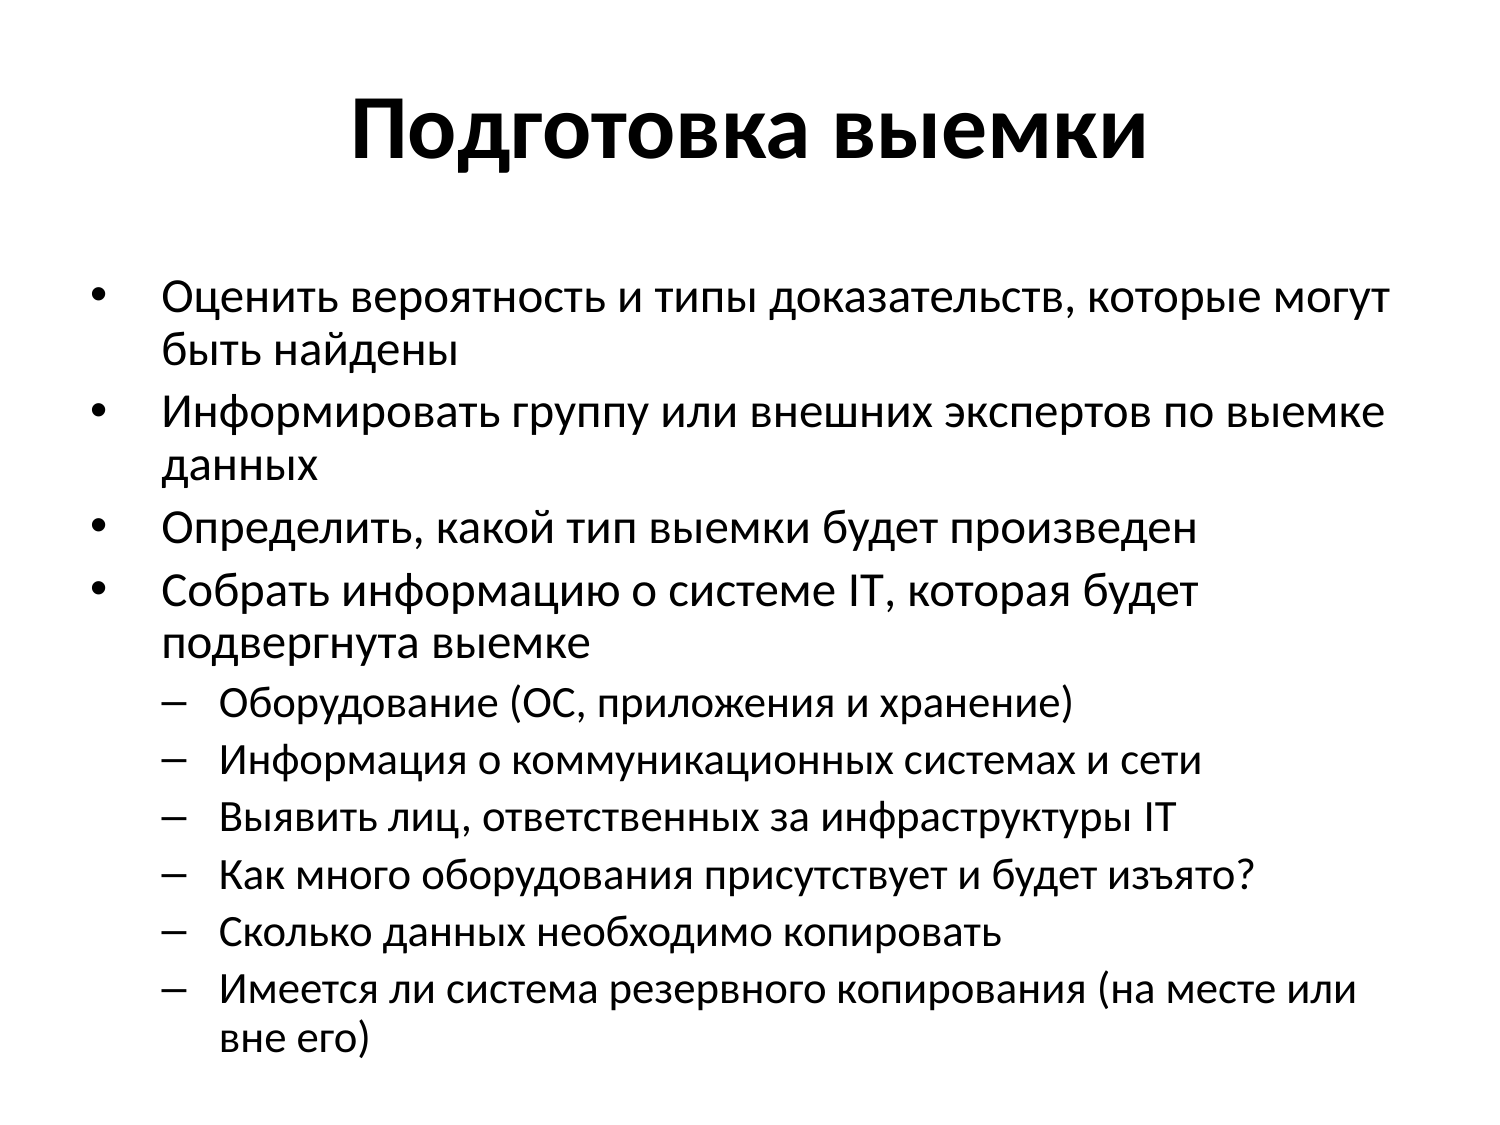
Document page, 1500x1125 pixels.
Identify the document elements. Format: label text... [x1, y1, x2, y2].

title Подготовка выемки [74, 44, 1426, 200]
list Оценить вероятность и типы доказательств, которые могут быть найдены Информировать группу или внешних экспертов по выемке данных Определить, какой тип выемки будет произведен Собрать информацию о системе IT, которая будет подвергнута выемке Оборудование (ОС, приложения и хранение) Информация о коммуникационных системах и сети Выявить лиц, ответственных за инфраструктуры IT Как много оборудования присутствует и будет изъято? Сколько данных необходимо копировать Имеется ли система резервного копирования (на месте или вне его) [74, 262, 1426, 1073]
